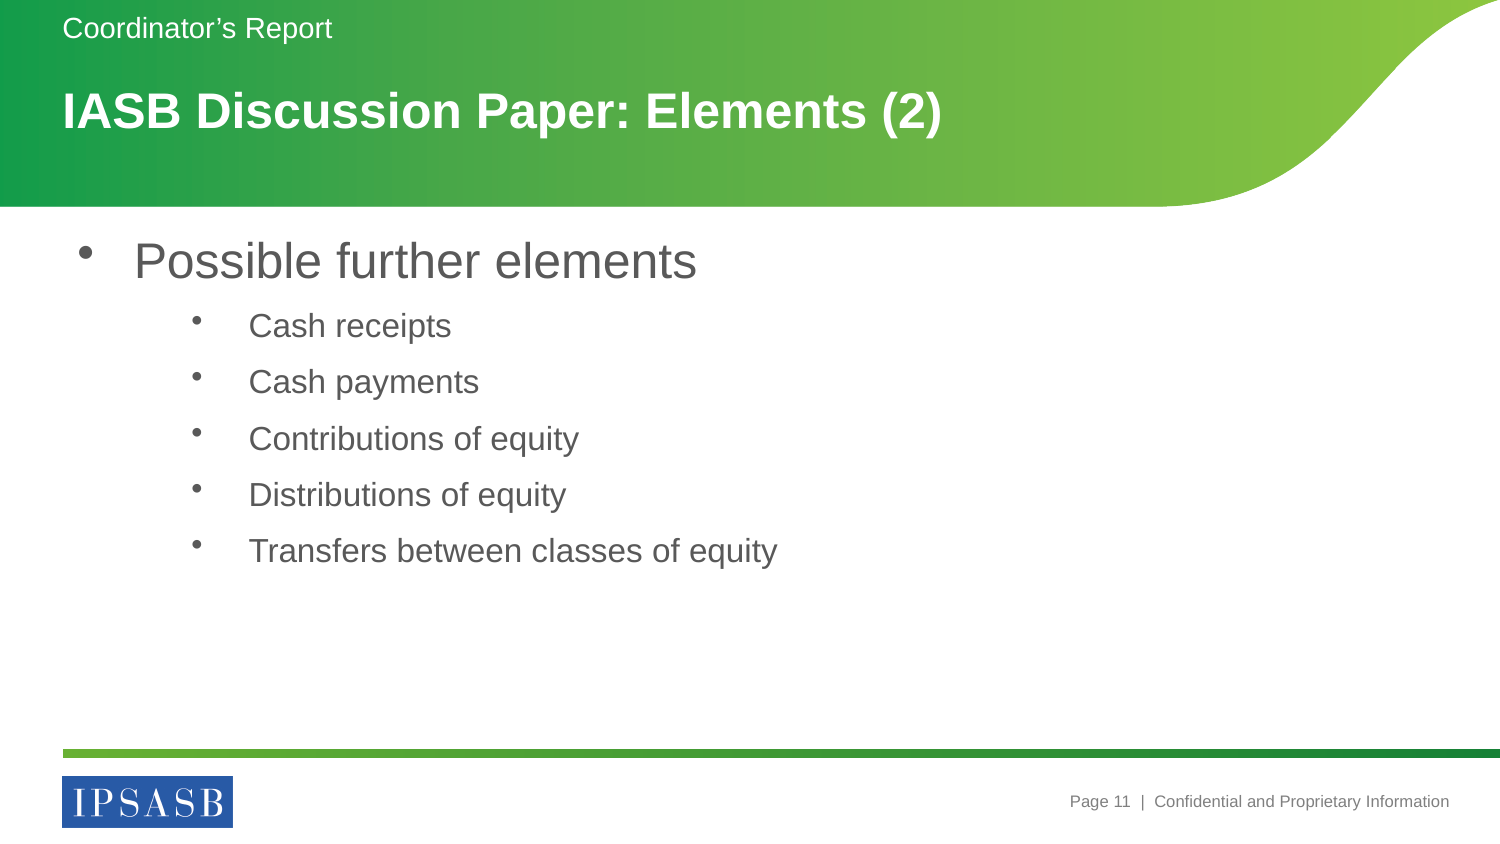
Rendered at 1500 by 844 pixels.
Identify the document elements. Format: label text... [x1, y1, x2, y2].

subtitle Coordinator’s Report [62, 9, 500, 38]
picture [0, 0, 1500, 207]
picture [62, 776, 233, 828]
title IASB Discussion Paper: Elements (2) [62, 75, 1300, 142]
list Possible further elements Cash receipts Cash payments Contributions of equity Distributions of equity Transfers between classes of equity [62, 220, 1450, 724]
